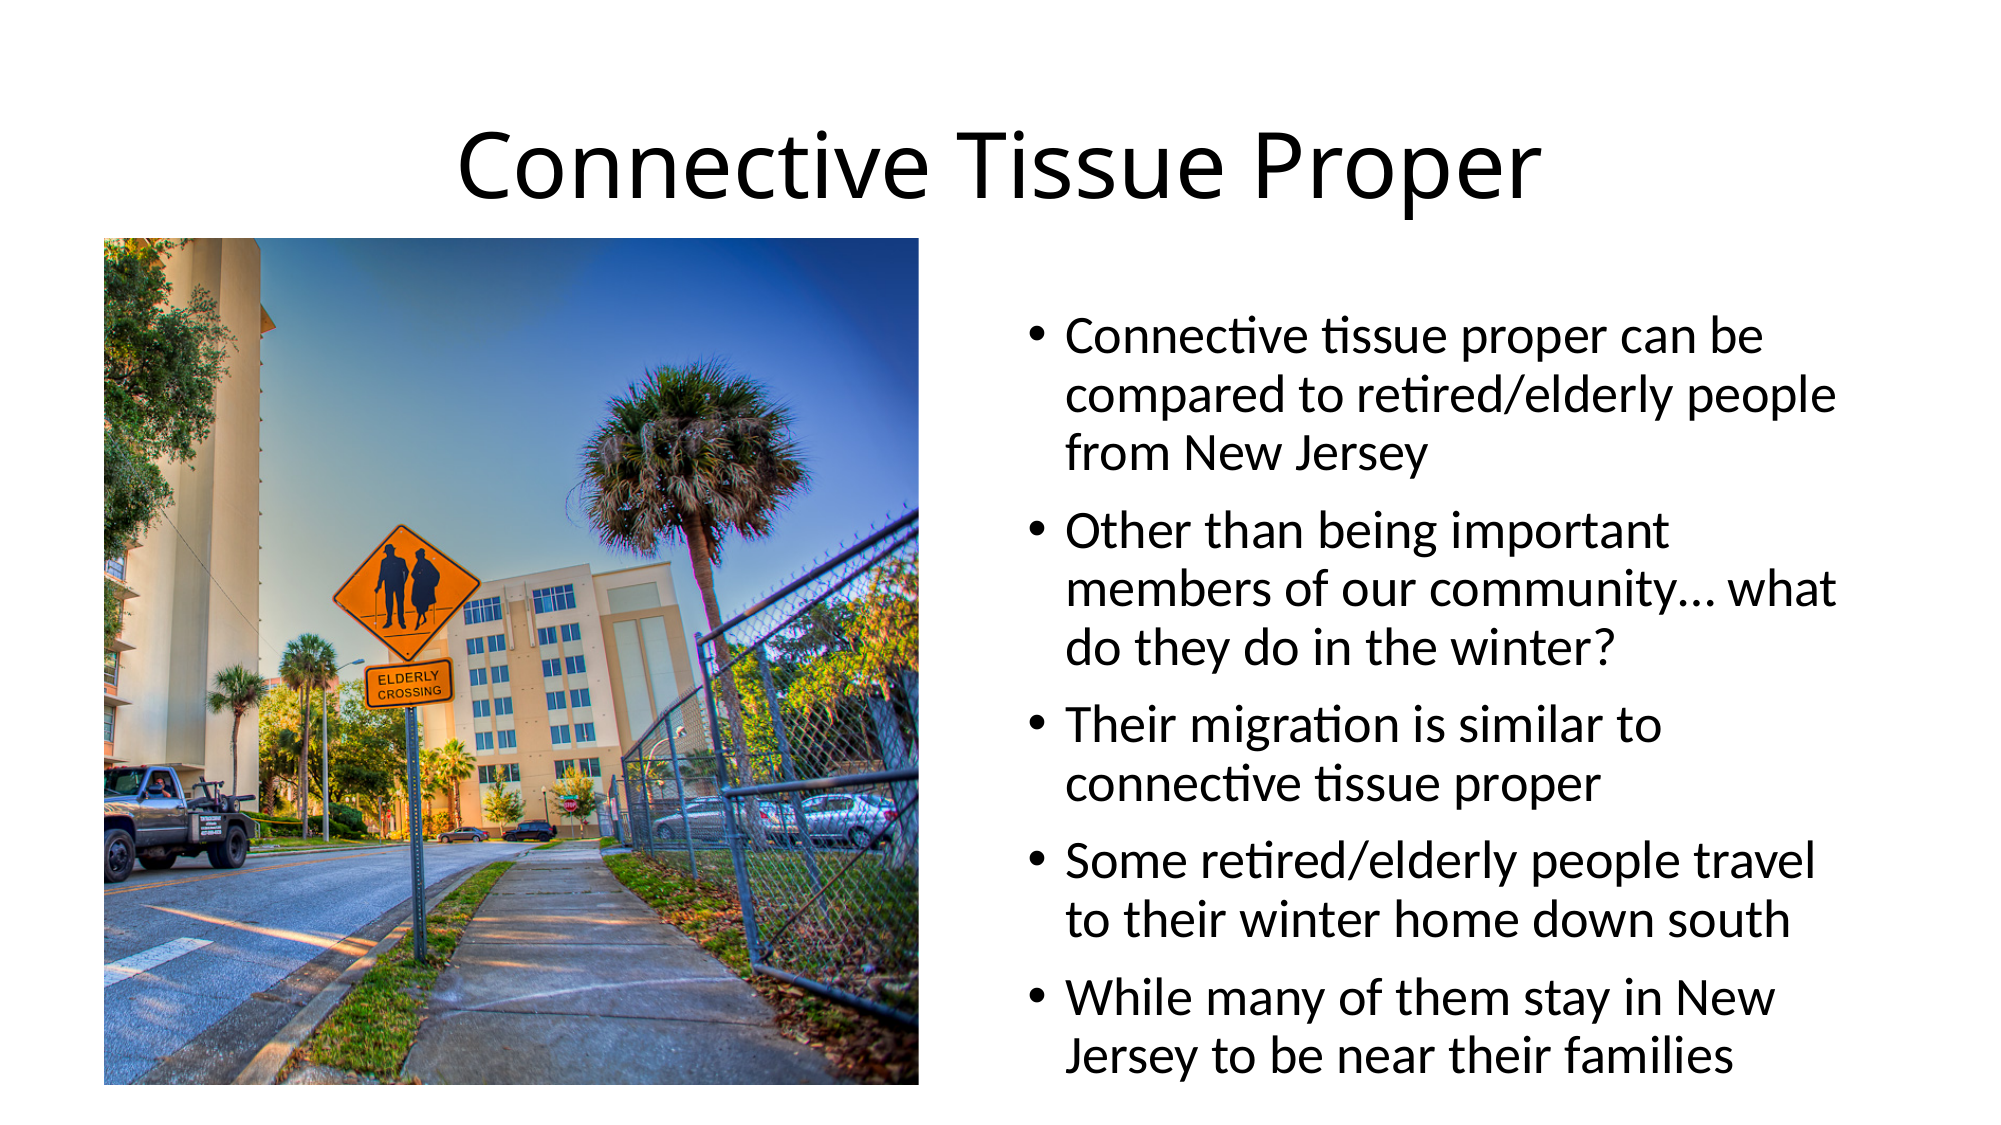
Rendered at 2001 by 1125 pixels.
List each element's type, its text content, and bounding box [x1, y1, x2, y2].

title Connective Tissue Proper [137, 59, 1863, 278]
list Connective tissue proper can be compared to retired/elderly people from New Jersey Other than being important members of our community… what do they do in the winter? Their migration is similar to connective tissue proper Some retired/elderly people travel to their winter home down south While many of them stay in New Jersey to be near their families [1012, 299, 1863, 1105]
picture [104, 228, 919, 1085]
